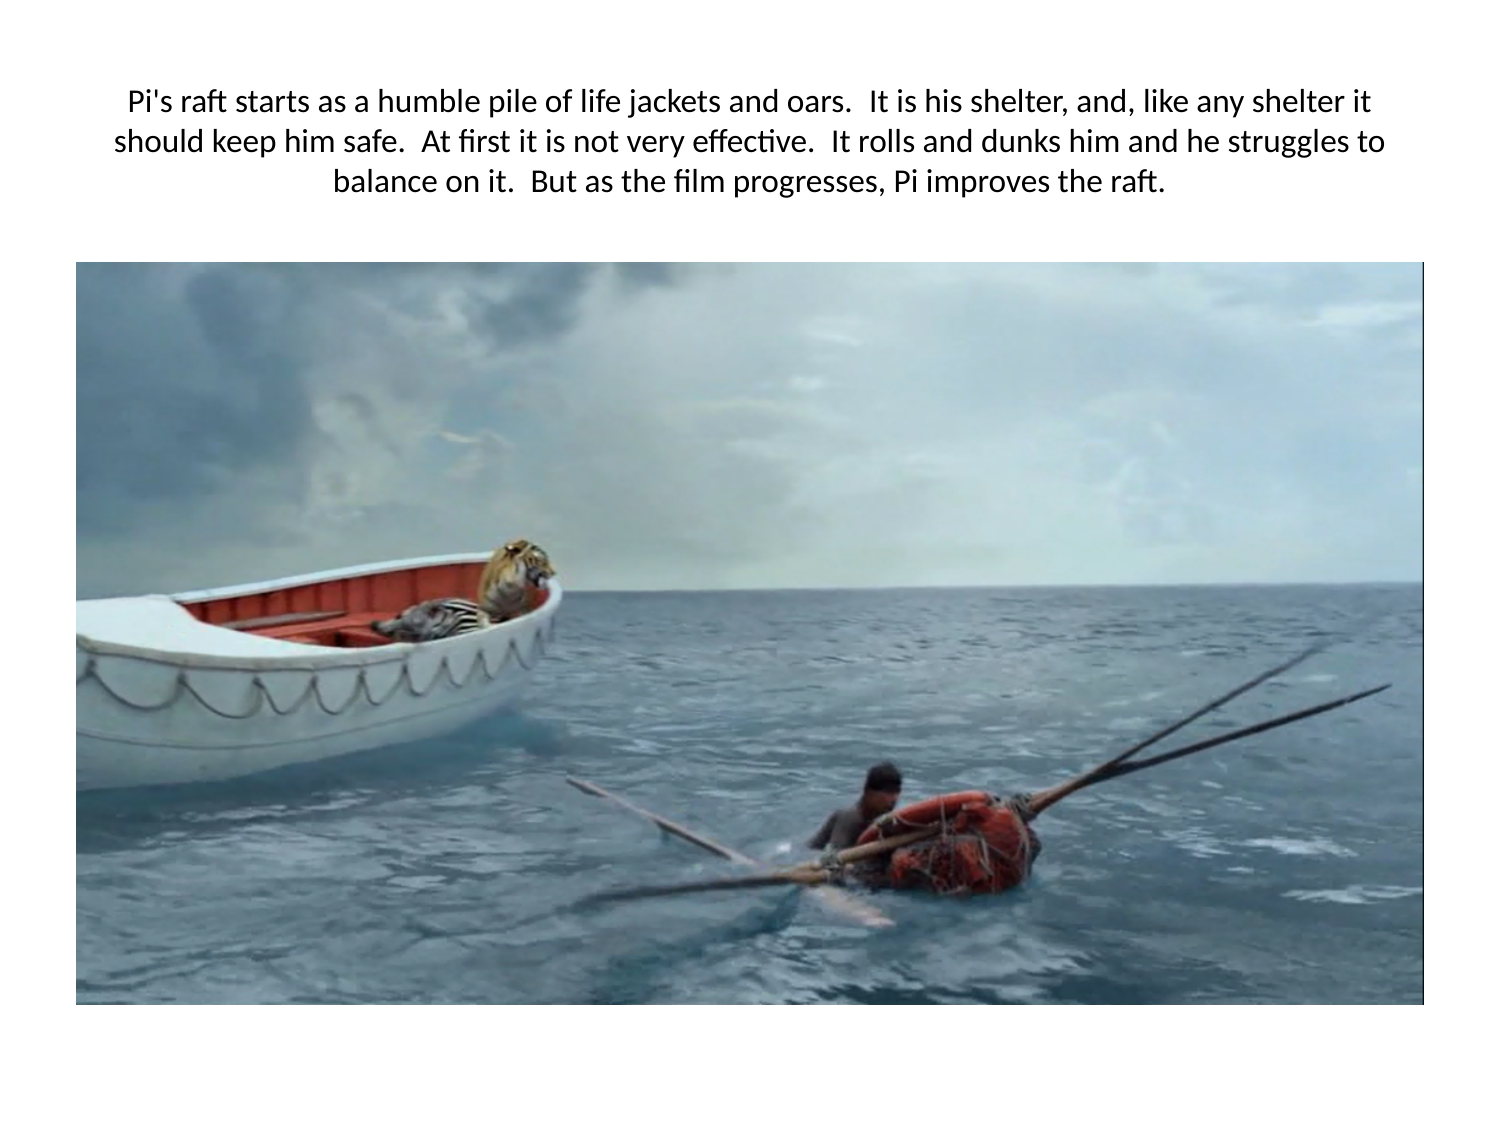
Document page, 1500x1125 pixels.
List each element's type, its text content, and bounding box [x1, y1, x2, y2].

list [75, 262, 1425, 1006]
title Pi's raft starts as a humble pile of life jackets and oars. It is his shelter, and, like any shelter it should keep him safe. At first it is not very effective. It rolls and dunks him and he struggles to balance on it. But as the film progresses, Pi improves the raft. [75, 45, 1425, 233]
